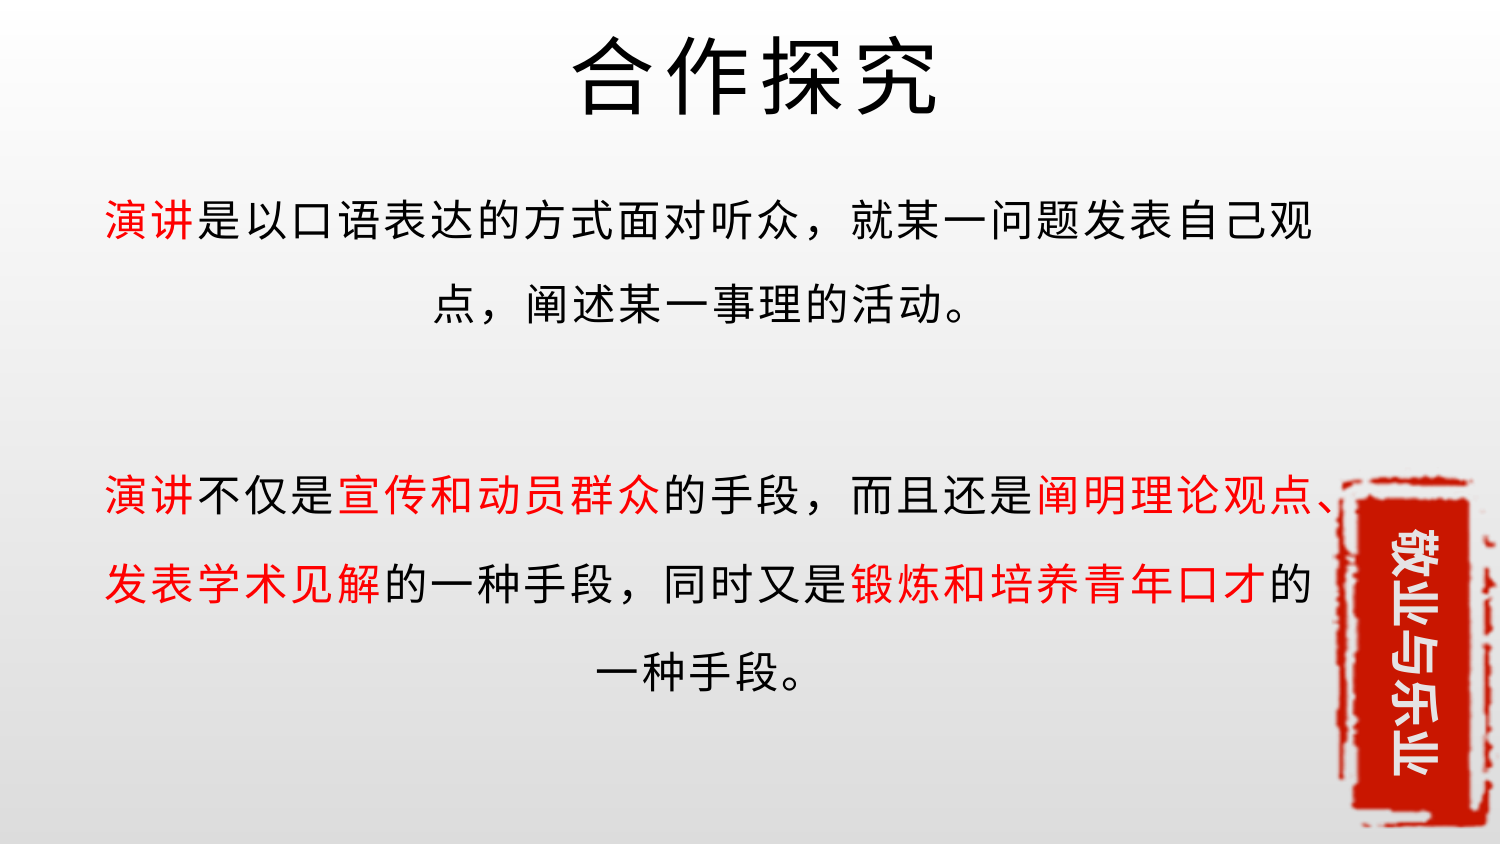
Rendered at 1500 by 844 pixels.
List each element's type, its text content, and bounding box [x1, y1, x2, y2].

title 合作探究 [82, 18, 1418, 130]
list 演讲是以口语表达的方式面对听众，就某一问题发表自己观点，阐述某一事理的活动。 演讲不仅是宣传和动员群众的手段，而且还是阐明理论观点、发表学术见解的一种手段，同时又是锻炼和培养青年口才的一种手段。 [89, 157, 1328, 704]
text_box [1327, 463, 1500, 844]
